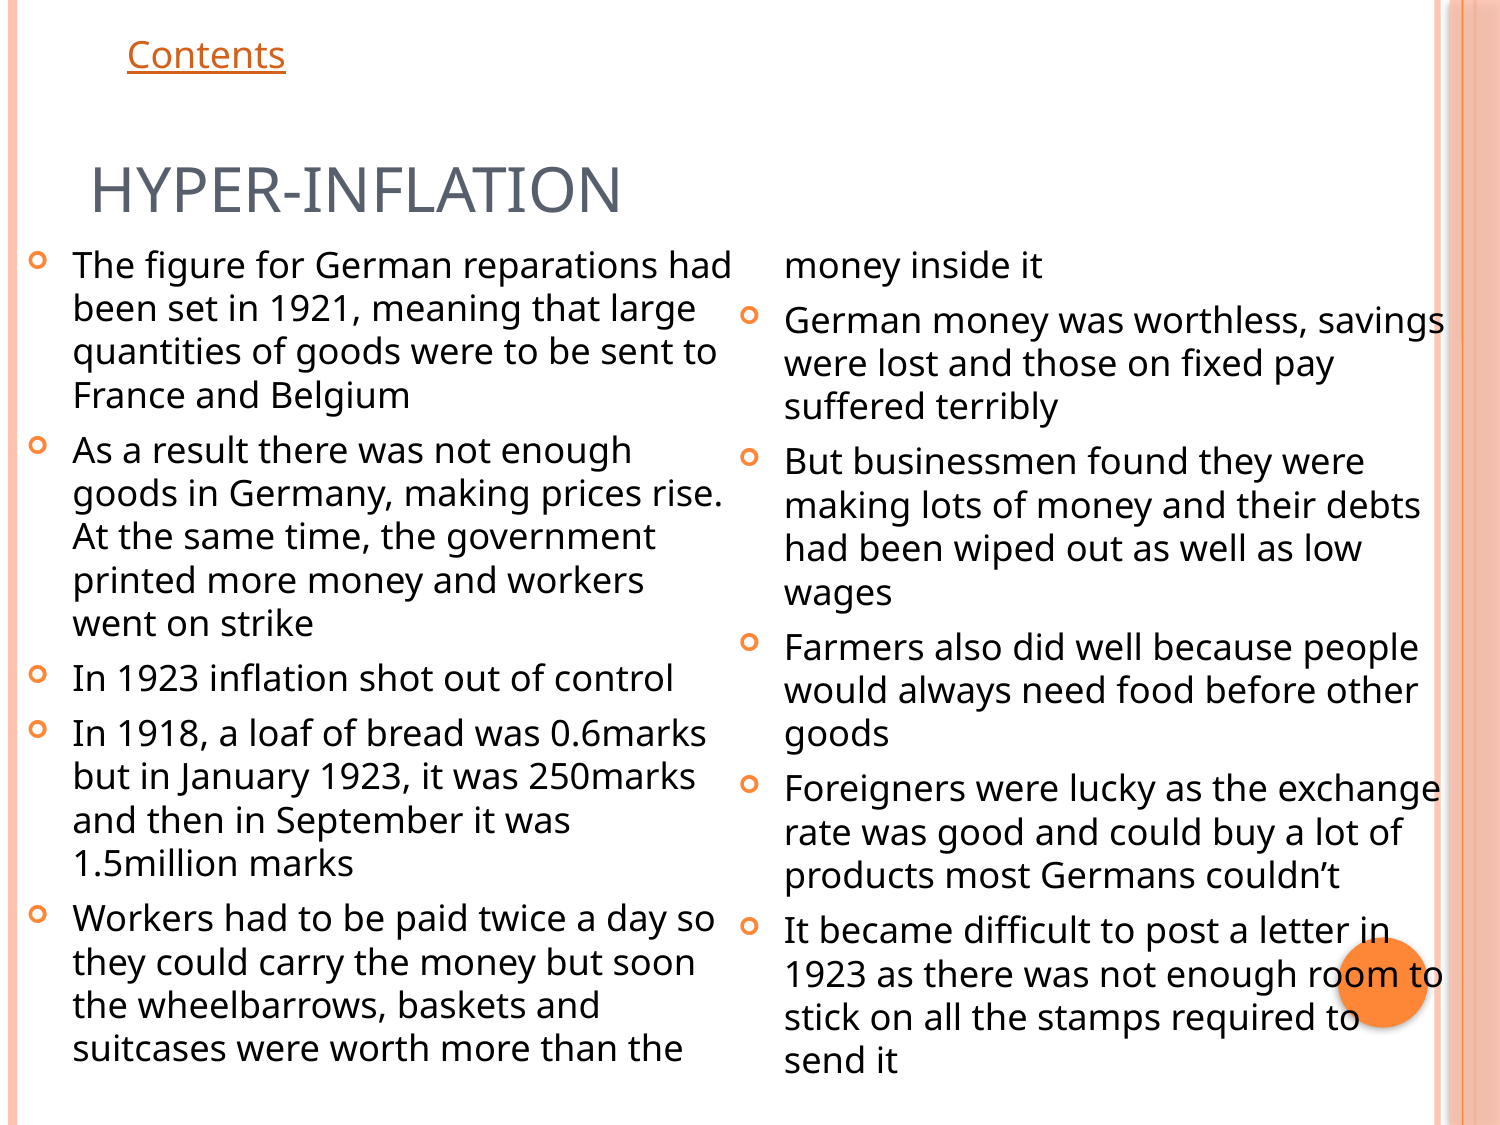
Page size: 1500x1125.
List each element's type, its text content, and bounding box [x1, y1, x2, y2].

title Hyper-inflation [75, 45, 1300, 233]
list The figure for German reparations had been set in 1921, meaning that large quantities of goods were to be sent to France and Belgium As a result there was not enough goods in Germany, making prices rise. At the same time, the government printed more money and workers went on strike In 1923 inflation shot out of control In 1918, a loaf of bread was 0.6marks but in January 1923, it was 250marks and then in September it was 1.5million marks Workers had to be paid twice a day so they could carry the money but soon the wheelbarrows, baskets and suitcases were worth more than the money inside it German money was worthless, savings were lost and those on fixed pay suffered terribly But businessmen found they were making lots of money and their debts had been wiped out as well as low wages Farmers also did well because people would always need food before other goods Foreigners were lucky as the exchange rate was good and could buy a lot of products most Germans couldn’t It became difficult to post a letter in 1923 as there was not enough room to stick on all the stamps required to send it [11, 234, 1466, 1091]
